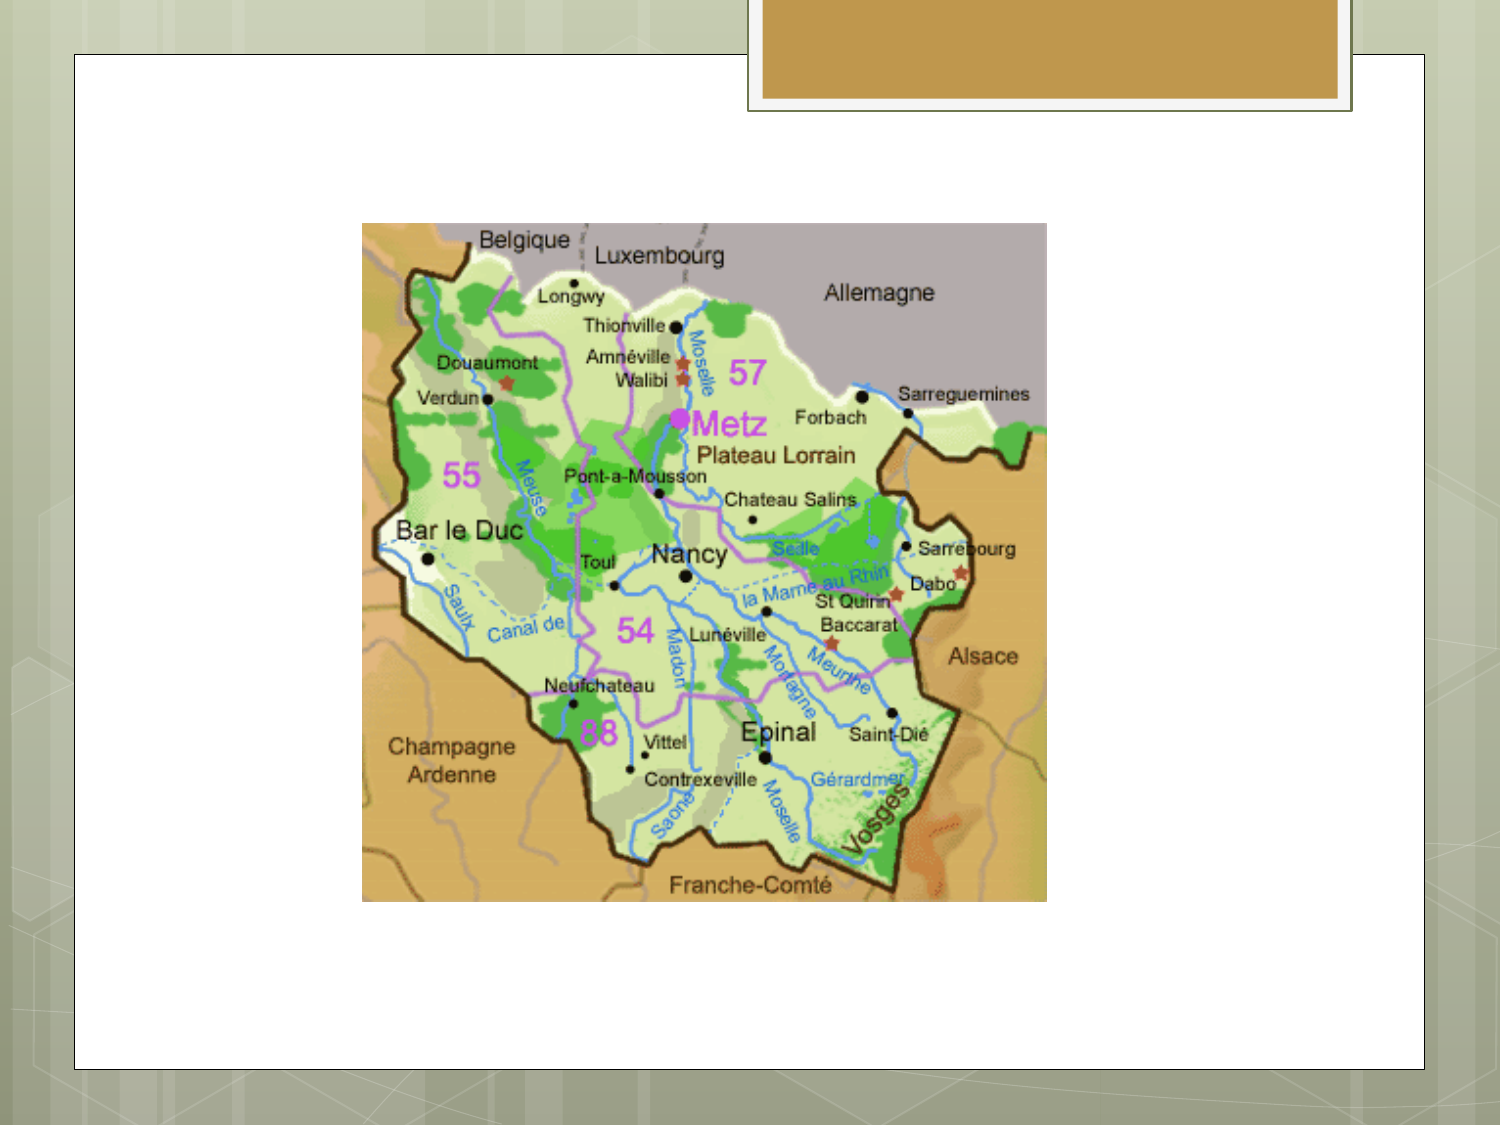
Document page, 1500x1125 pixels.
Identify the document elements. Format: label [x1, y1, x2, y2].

picture [362, 223, 1048, 903]
